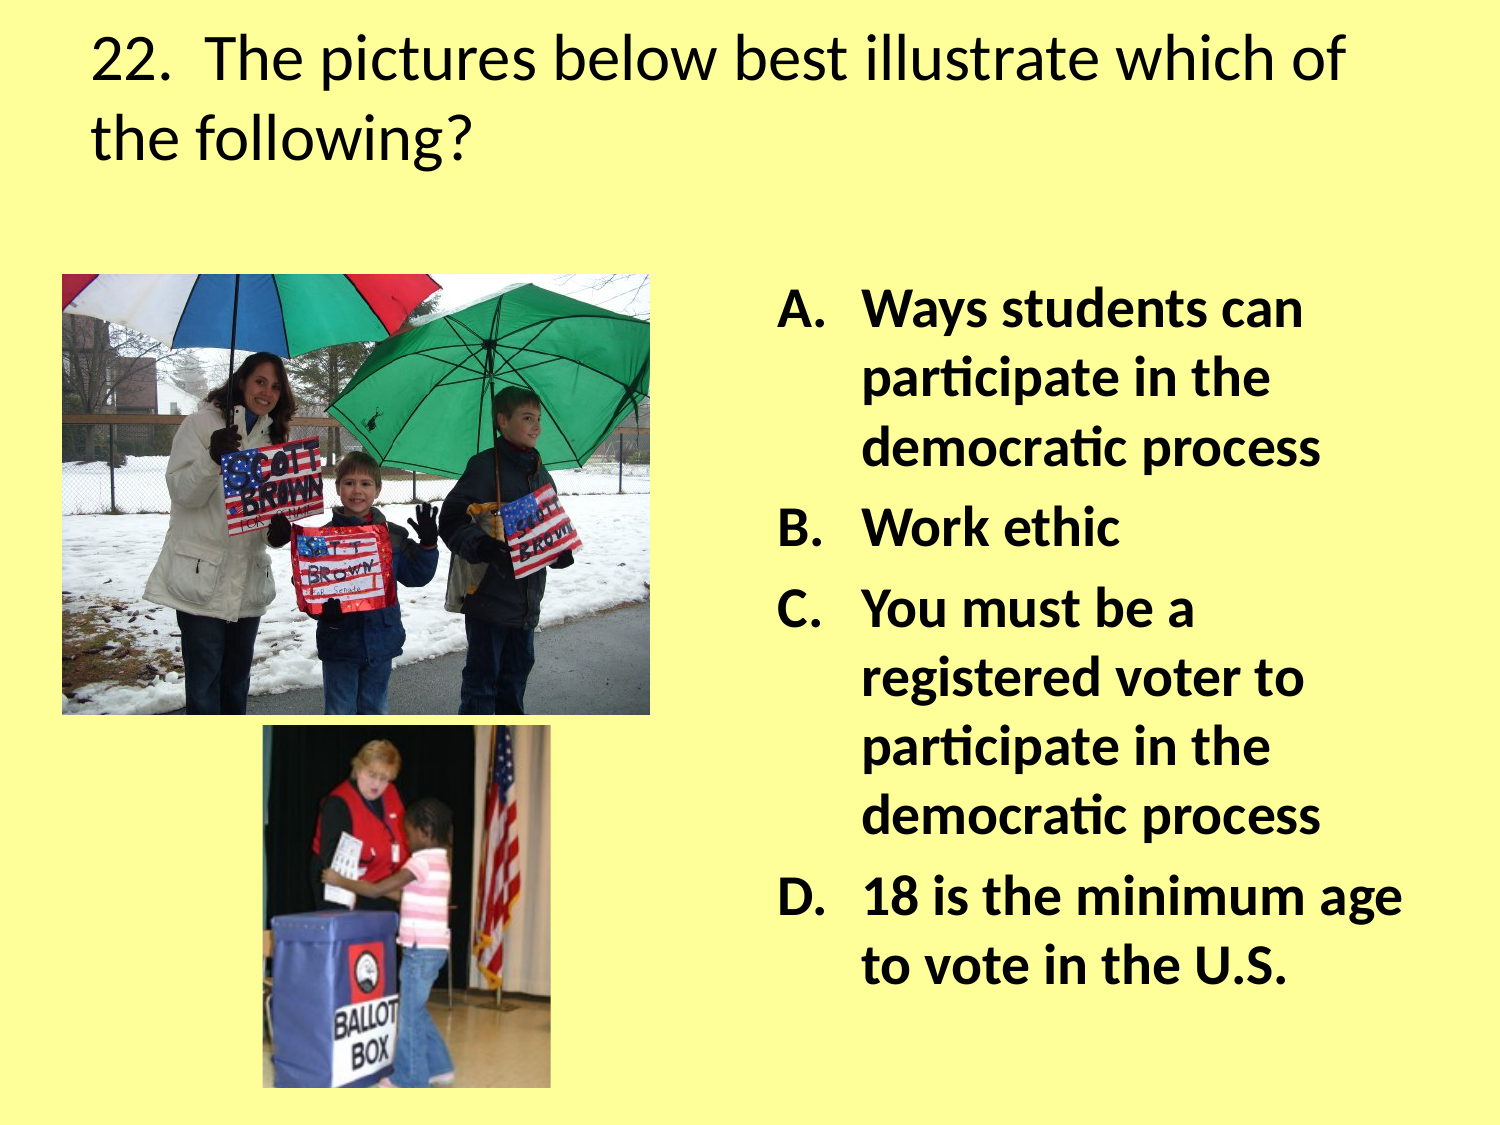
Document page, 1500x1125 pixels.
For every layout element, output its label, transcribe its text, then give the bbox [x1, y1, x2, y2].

picture [62, 274, 651, 715]
picture [262, 724, 551, 1088]
list Ways students can participate in the democratic process Work ethic You must be a registered voter to participate in the democratic process 18 is the minimum age to vote in the U.S. [762, 262, 1425, 1005]
title 22. The pictures below best illustrate which of the following? [75, 0, 1425, 188]
